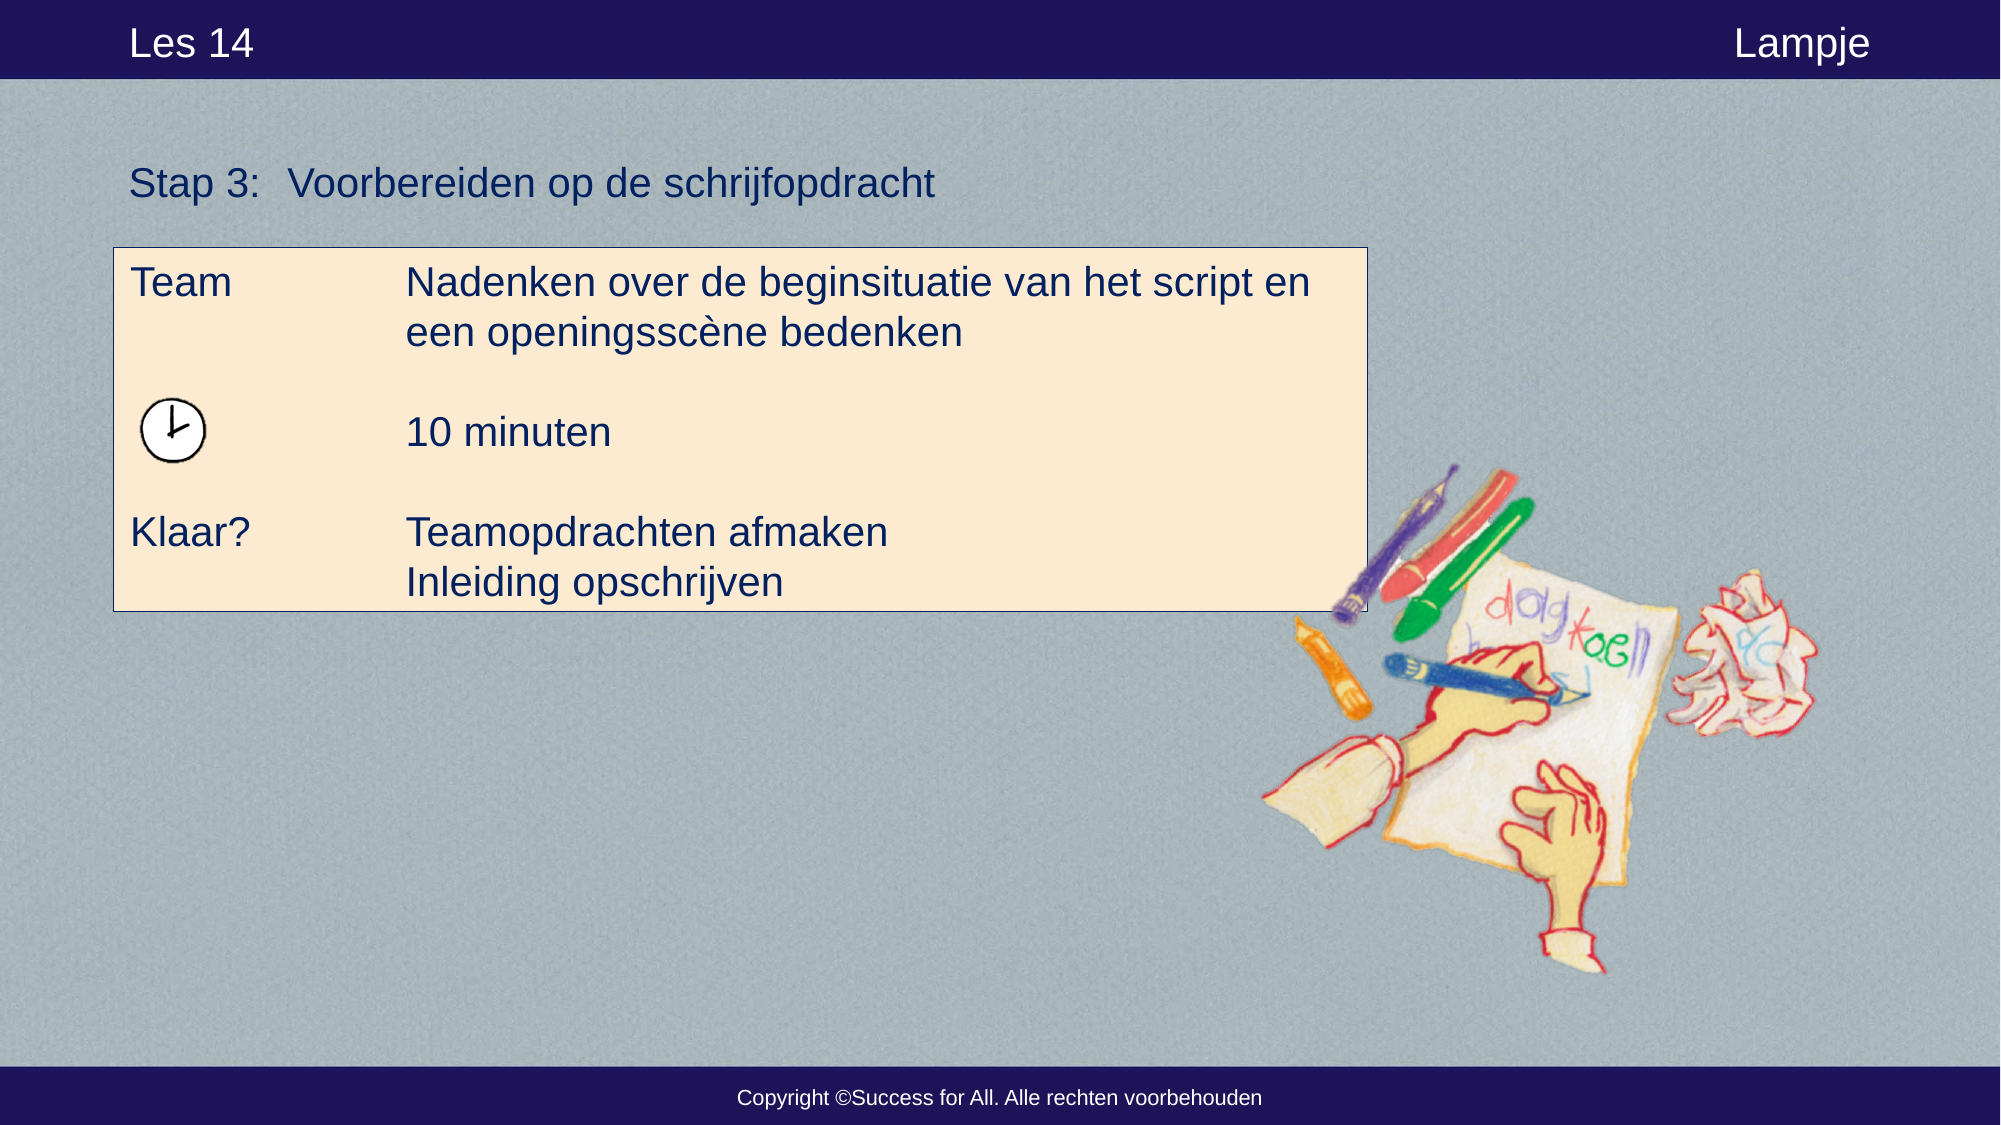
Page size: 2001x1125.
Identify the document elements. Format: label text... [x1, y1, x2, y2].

text_box Les 14 [114, 8, 354, 73]
text_box Stap 3: Voorbereiden op de schrijfopdracht [113, 148, 1301, 214]
text_box Copyright ©Success for All. Alle rechten voorbehouden [0, 1076, 2000, 1125]
text_box Lampje [999, 8, 1886, 73]
picture [0, 0, 2001, 1125]
text_box Team Nadenken over de beginsituatie van het script en een openingsscène bedenken 10 minuten Klaar? Teamopdrachten afmaken Inleiding opschrijven [113, 247, 1368, 612]
